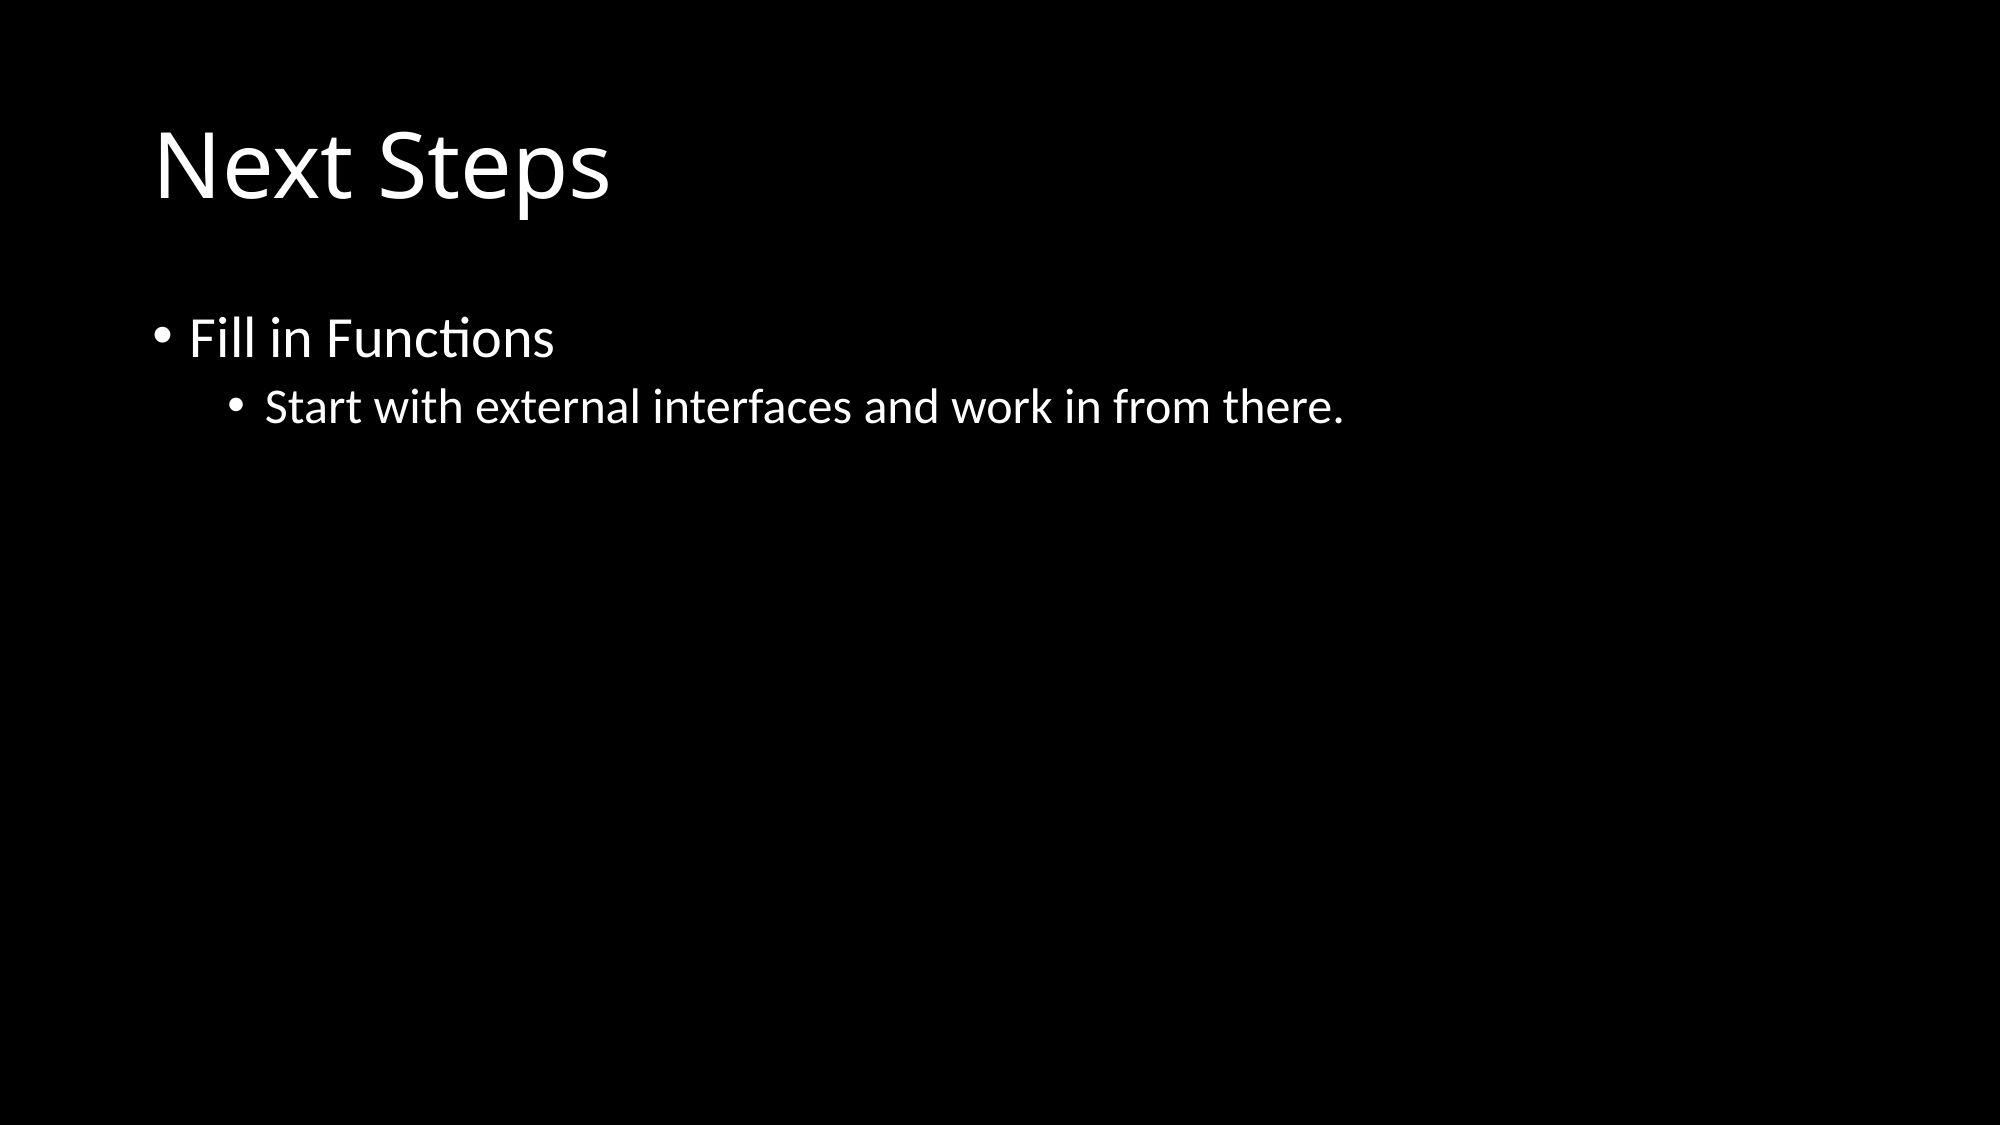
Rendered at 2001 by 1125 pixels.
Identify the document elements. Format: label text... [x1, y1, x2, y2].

list Fill in Functions Start with external interfaces and work in from there. [137, 299, 1863, 1014]
title Next Steps [137, 59, 1863, 278]
